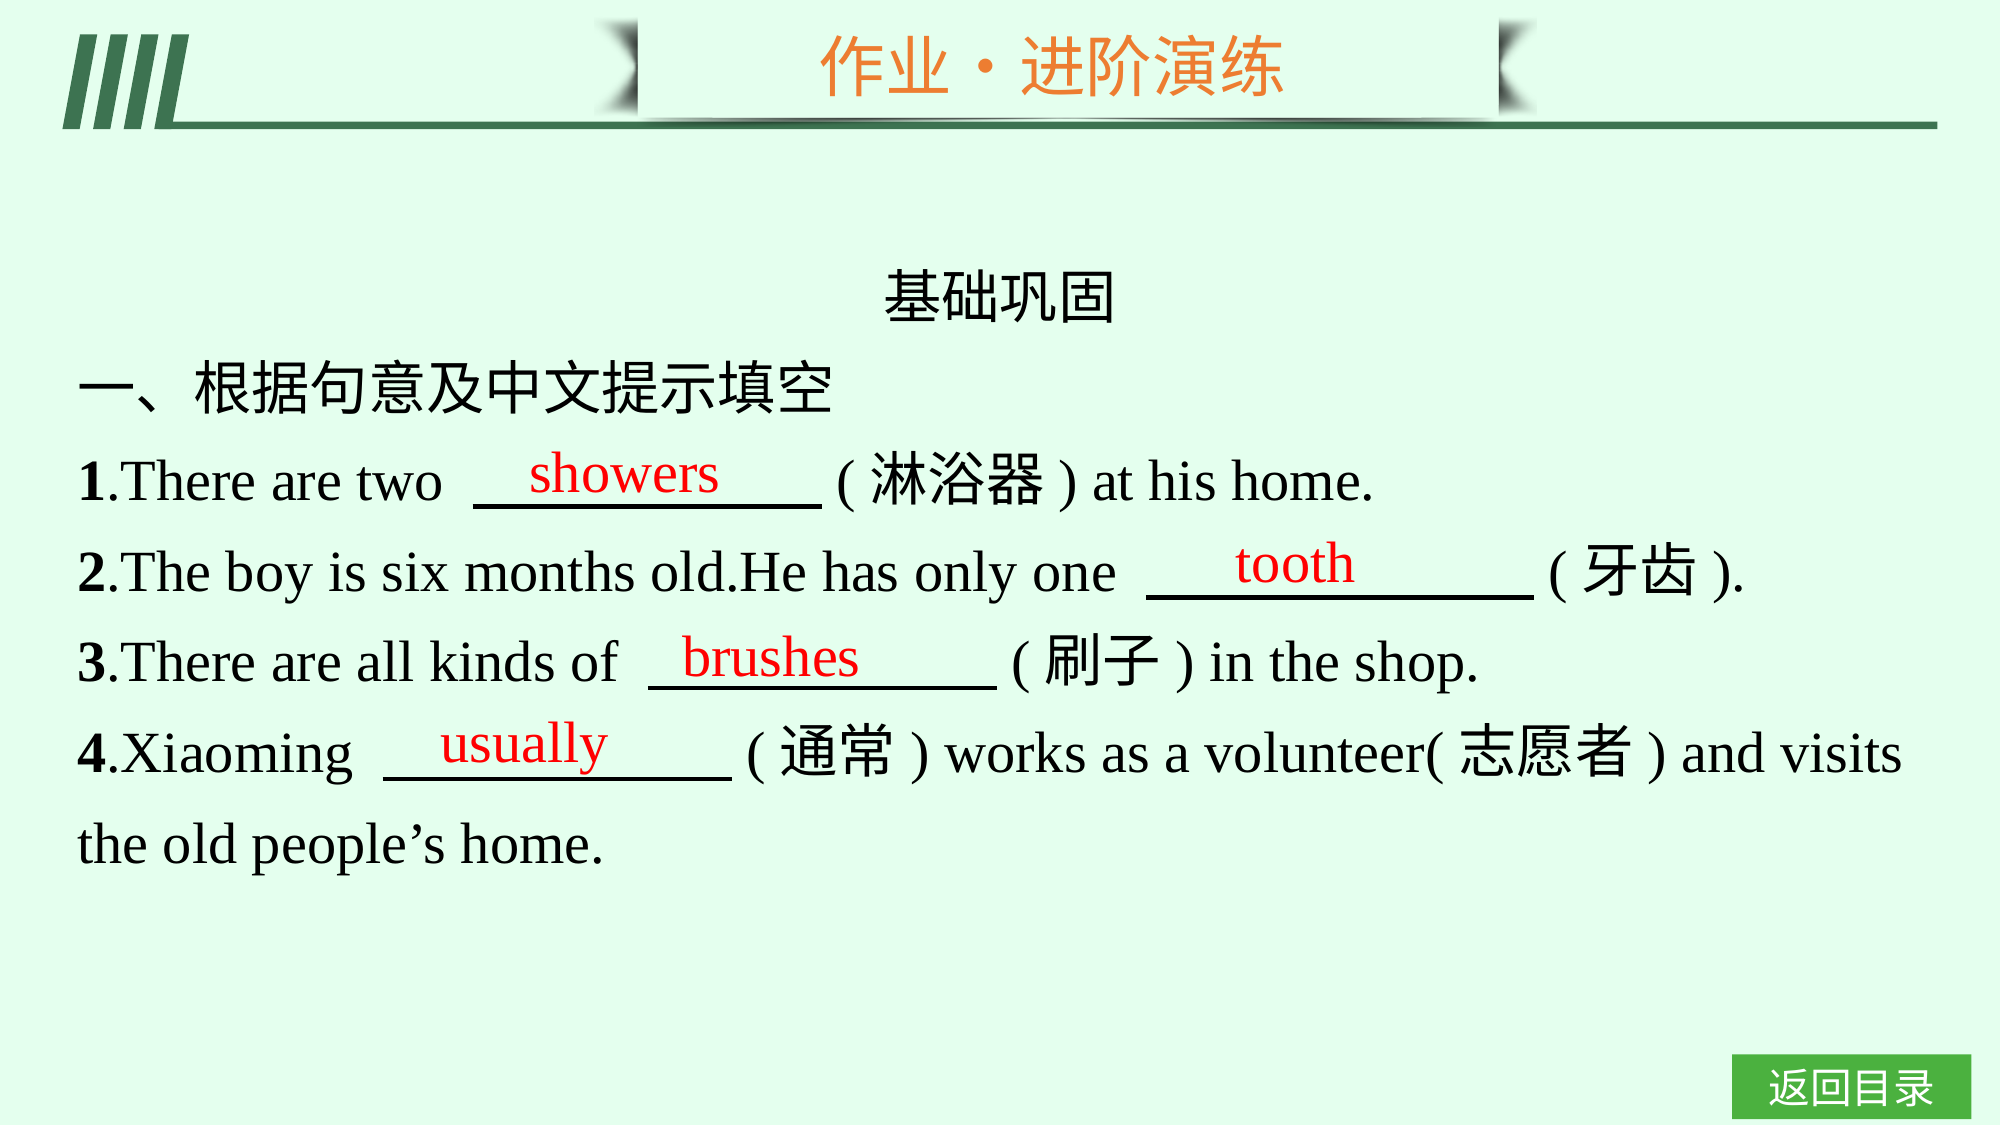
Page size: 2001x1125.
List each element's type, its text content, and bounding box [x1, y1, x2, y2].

text_box tooth [1221, 502, 1443, 602]
text_box 基础巩固 一、根据句意及中文提示填空 1.There are two (淋浴器) at his home. 2.The boy is six months old.He has only one (牙齿). 3.There are all kinds of (刷子) in the shop. 4.Xiaoming (通常) works as a volunteer(志愿者) and visits the old people’s home. [62, 231, 1938, 883]
text_box usually [425, 682, 624, 782]
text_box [594, 16, 1537, 127]
text_box showers [514, 413, 736, 512]
text_box brushes [667, 596, 876, 695]
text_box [62, 34, 1938, 130]
